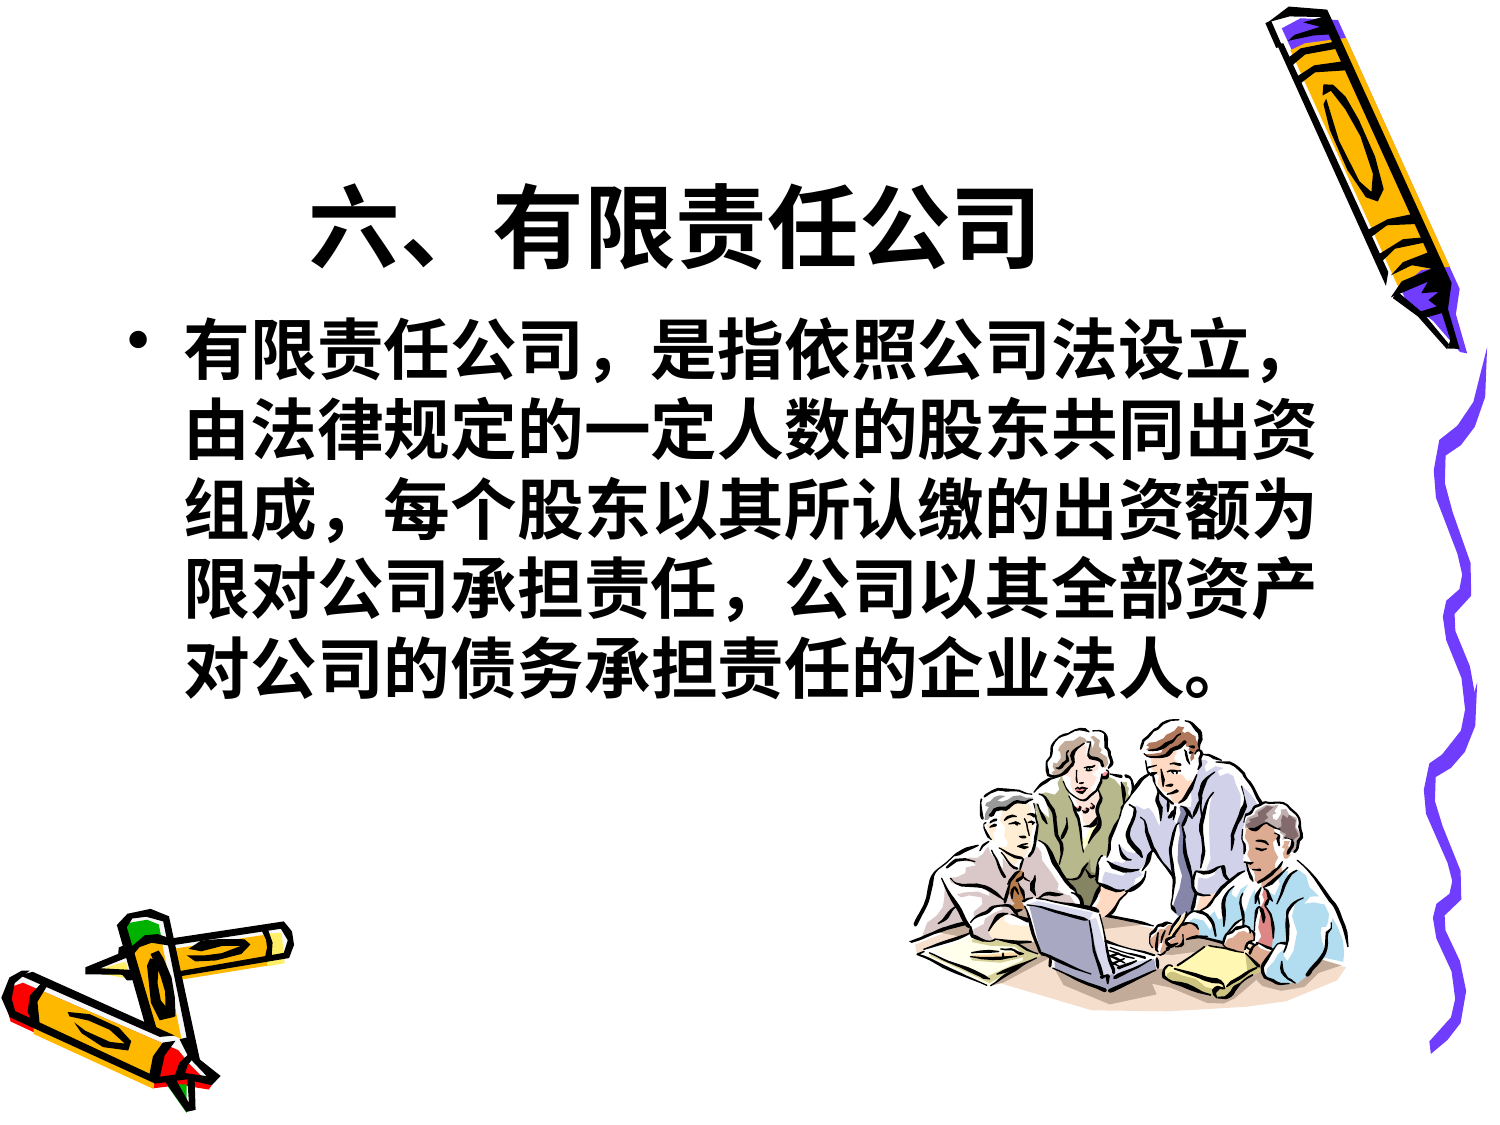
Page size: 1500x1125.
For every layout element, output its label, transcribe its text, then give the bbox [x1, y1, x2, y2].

title 六、有限责任公司 [112, 24, 1240, 288]
picture [903, 715, 1354, 1015]
list 有限责任公司，是指依照公司法设立，由法律规定的一定人数的股东共同出资组成，每个股东以其所认缴的出资额为限对公司承担责任，公司以其全部资产对公司的债务承担责任的企业法人。 [112, 299, 1376, 901]
